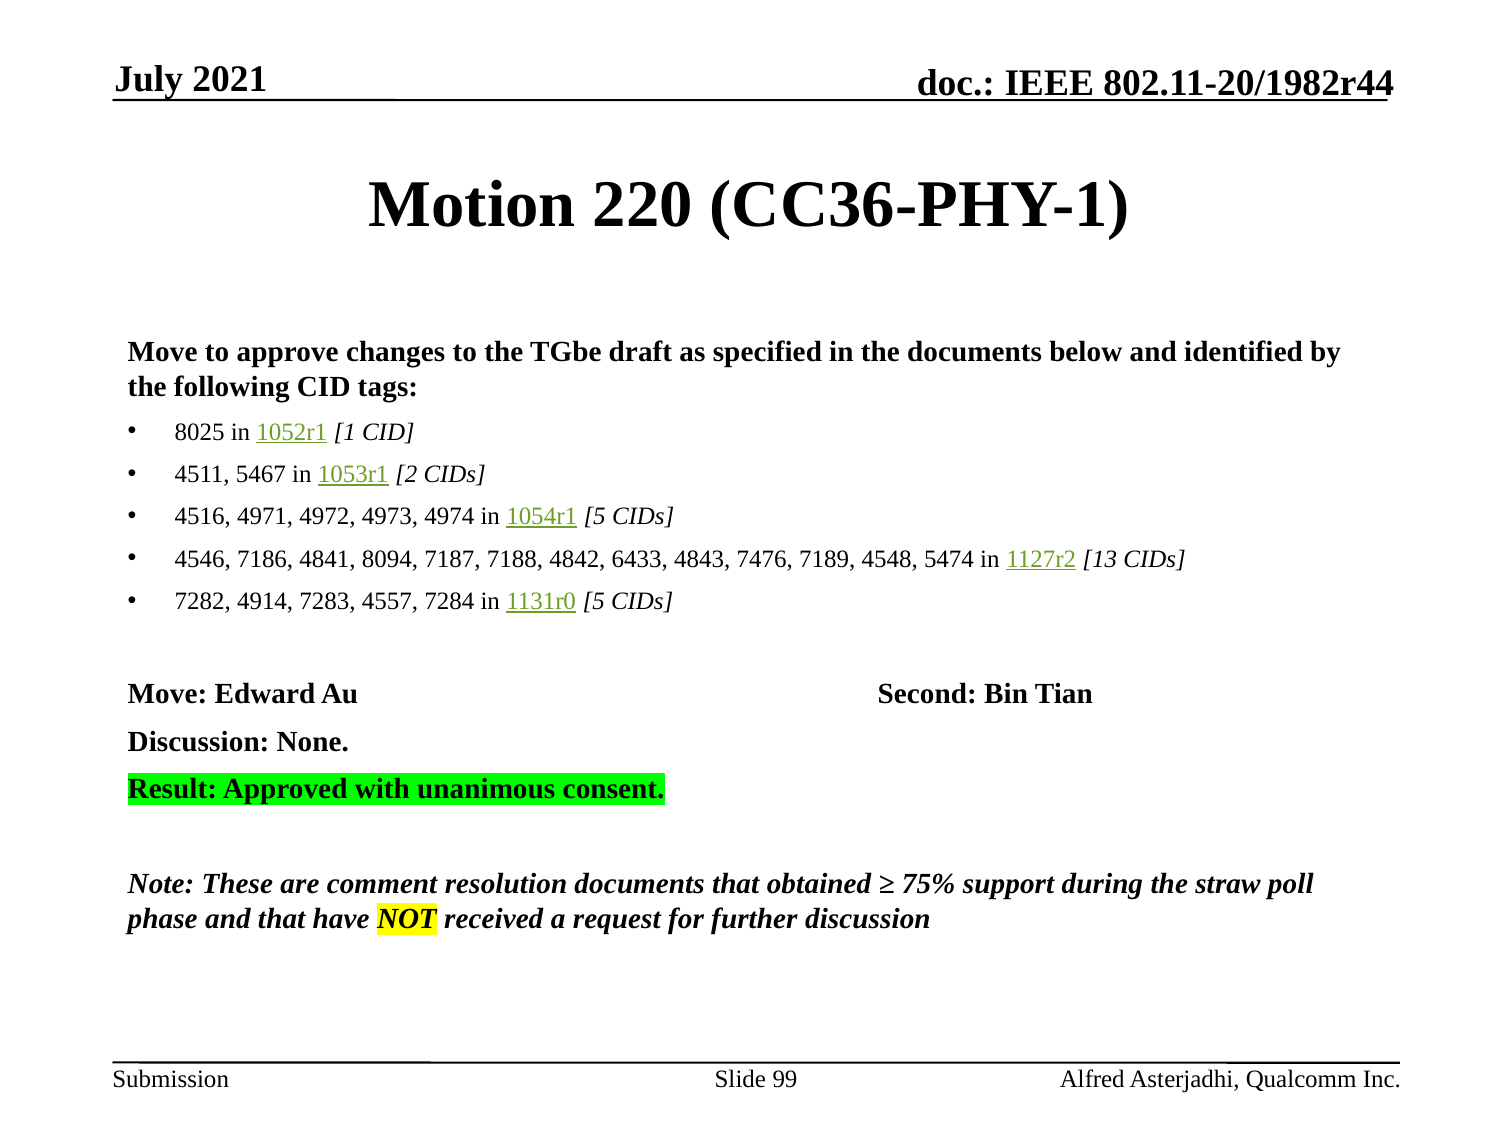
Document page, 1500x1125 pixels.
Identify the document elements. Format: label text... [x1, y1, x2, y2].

title Motion 220 (CC36-PHY-1) [112, 112, 1388, 288]
slide_number Slide 99 [712, 1061, 800, 1123]
list Move to approve changes to the TGbe draft as specified in the documents below and identified by the following CID tags: 8025 in 1052r1 [1 CID] 4511, 5467 in 1053r1 [2 CIDs] 4516, 4971, 4972, 4973, 4974 in 1054r1 [5 CIDs] 4546, 7186, 4841, 8094, 7187, 7188, 4842, 6433, 4843, 7476, 7189, 4548, 5474 in 1127r2 [13 CIDs] 7282, 4914, 7283, 4557, 7284 in 1131r0 [5 CIDs] Move: Edward Au Second: Bin Tian Discussion: None. Result: Approved with unanimous consent. Note: These are comment resolution documents that obtained ≥ 75% support during the straw poll phase and that have NOT received a request for further discussion [112, 324, 1388, 1063]
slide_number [114, 54, 423, 100]
footer Alfred Asterjadhi, Qualcomm Inc. [878, 1061, 1402, 1093]
